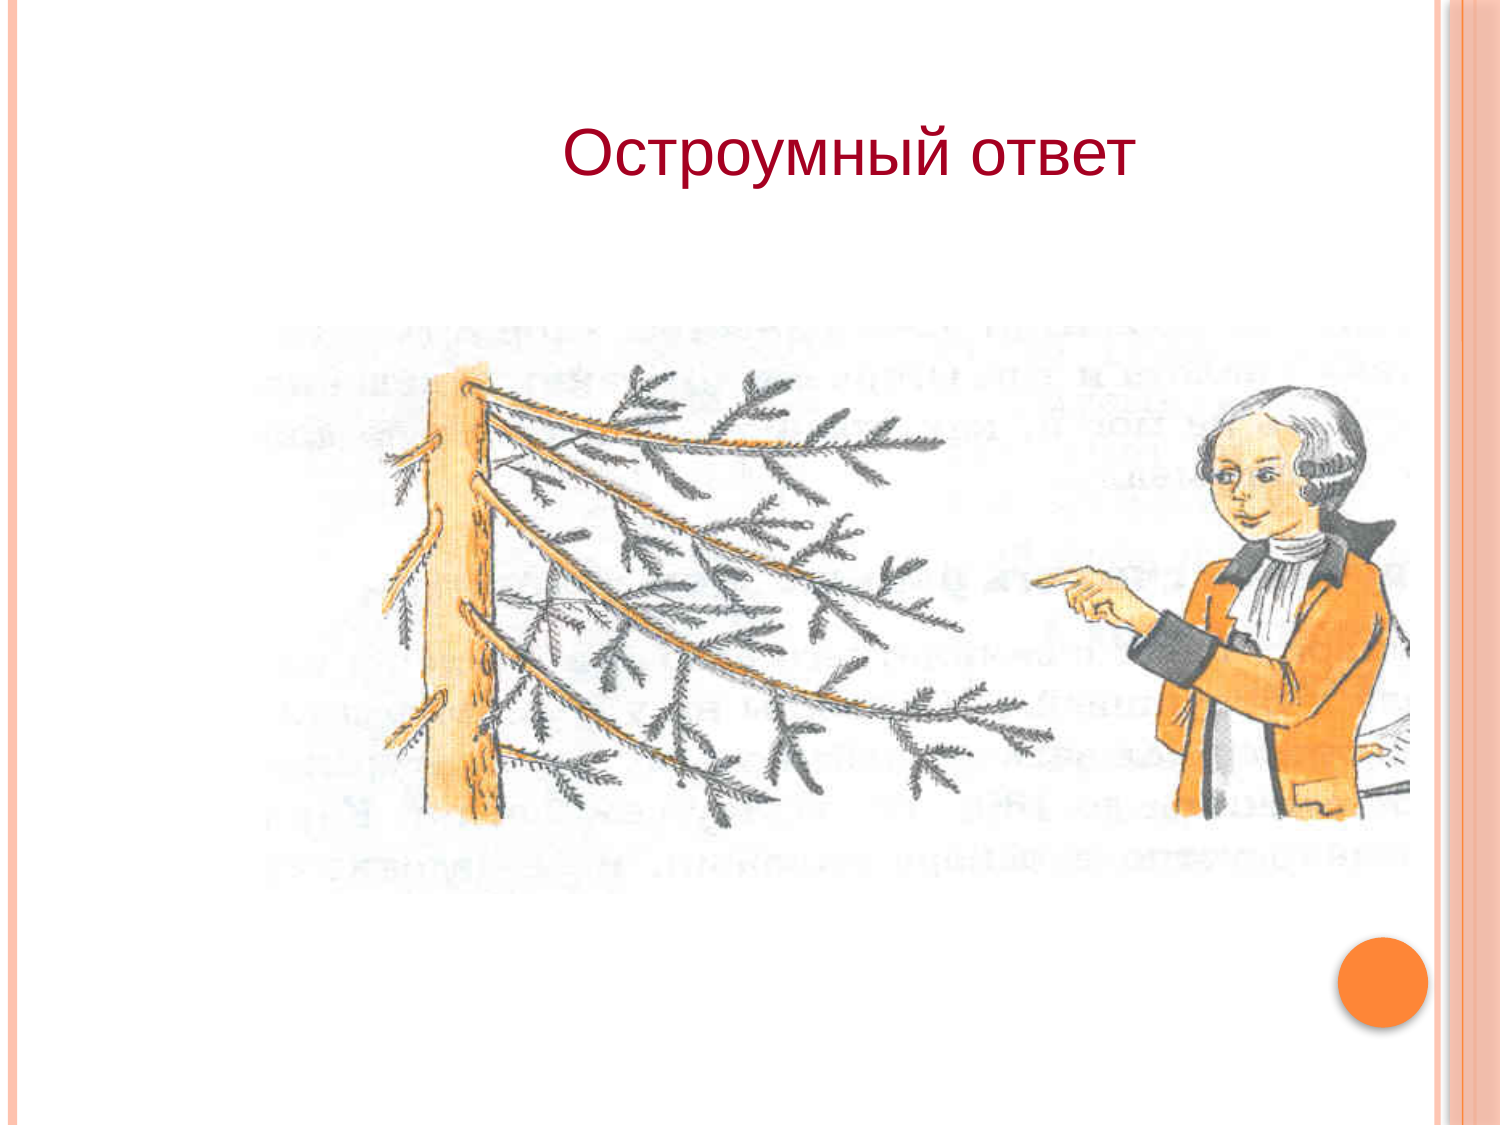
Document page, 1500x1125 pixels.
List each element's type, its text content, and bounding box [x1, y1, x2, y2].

text_box Остроумный ответ [200, 101, 1500, 197]
picture [111, 326, 1410, 894]
